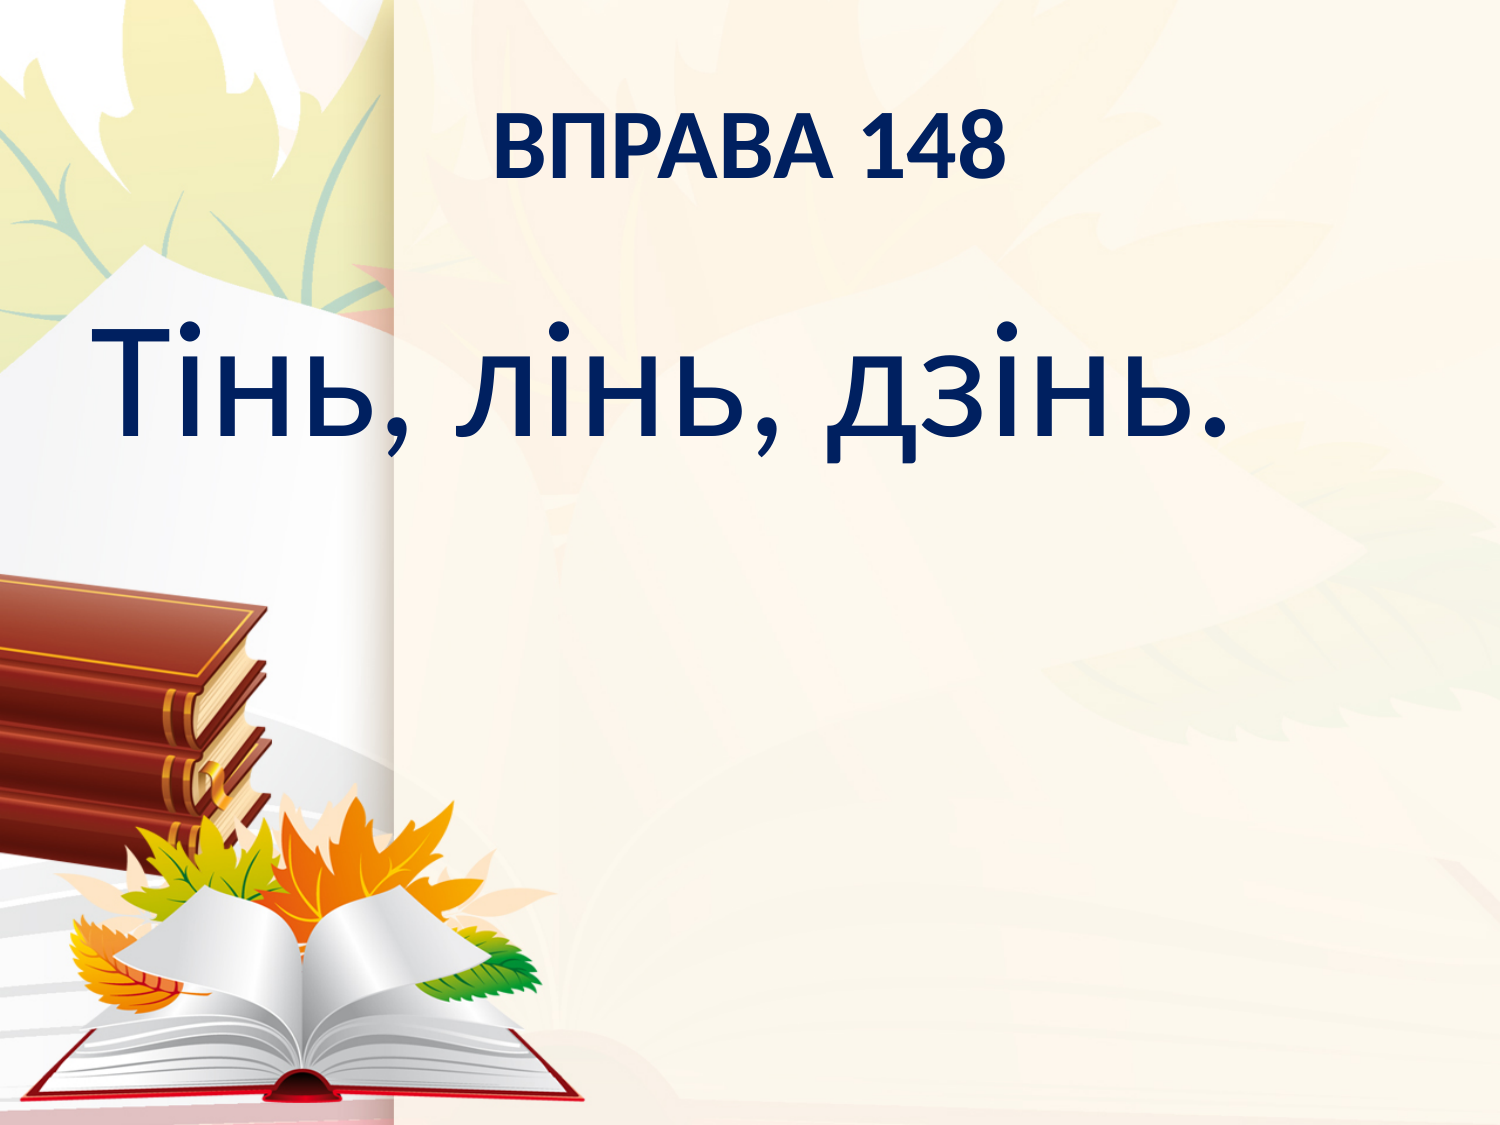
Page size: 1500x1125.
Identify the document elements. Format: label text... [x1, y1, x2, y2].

title ВПРАВА 148 [75, 45, 1425, 233]
list Тінь, лінь, дзінь. [75, 262, 1425, 1005]
picture [0, 0, 1500, 1125]
